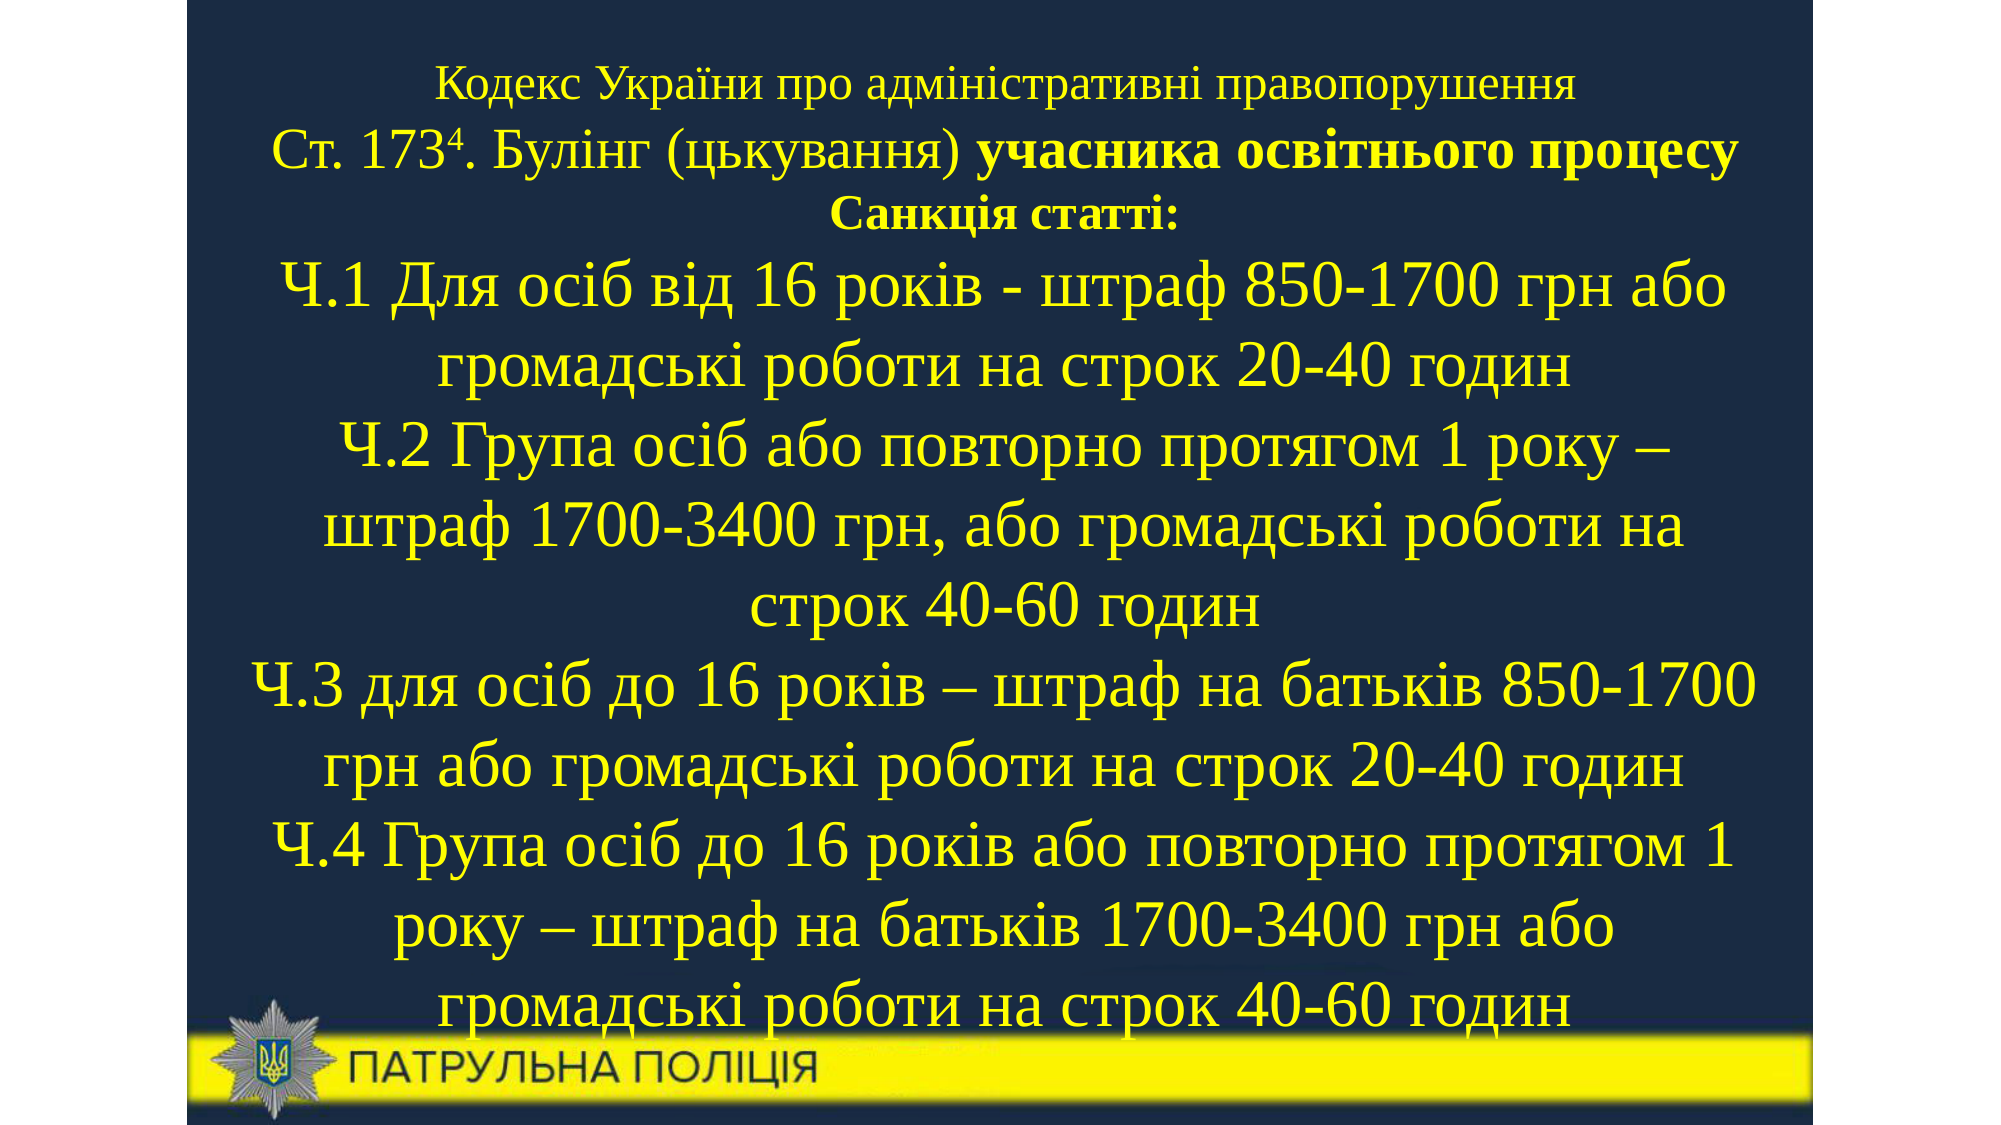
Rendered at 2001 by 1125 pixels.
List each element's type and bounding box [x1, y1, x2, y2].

picture [187, 0, 1813, 1125]
